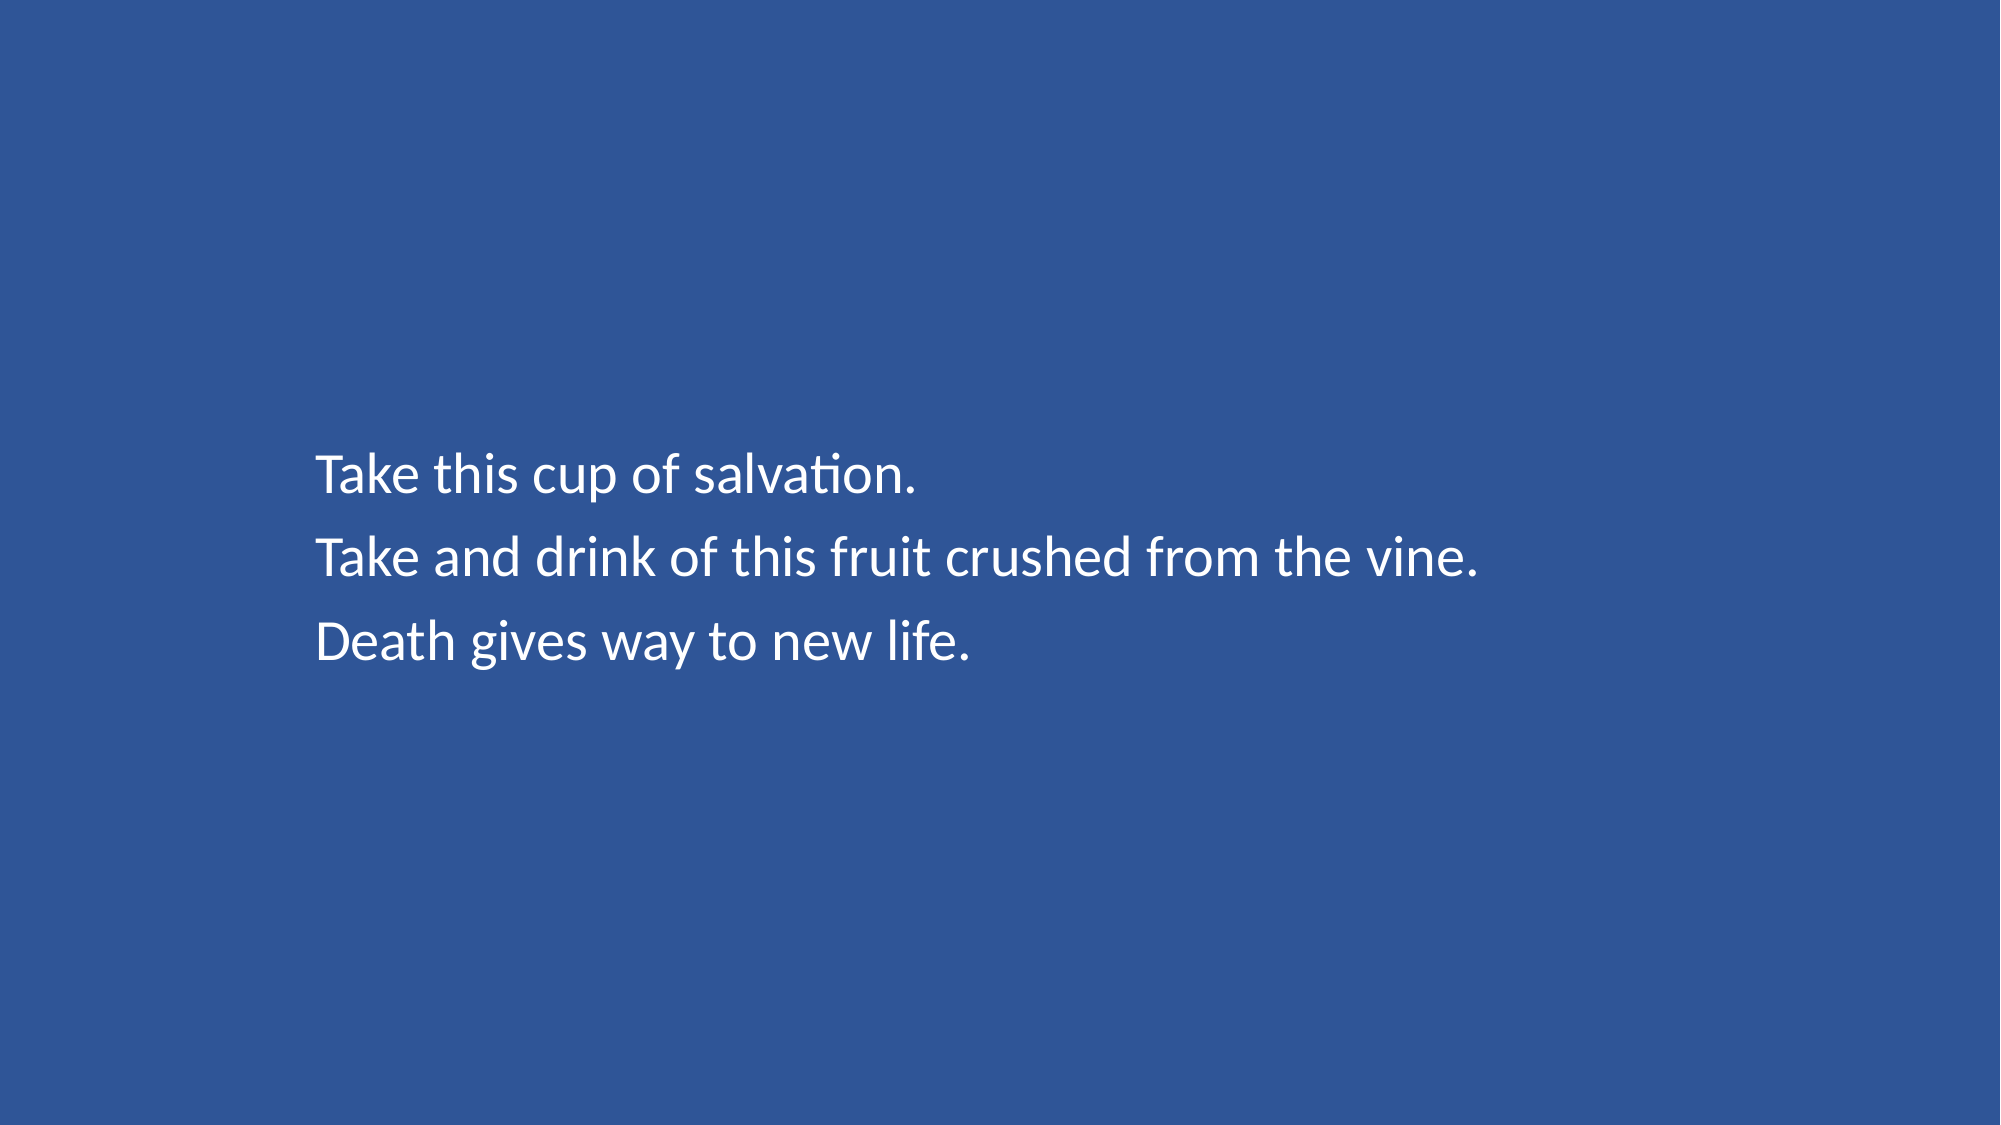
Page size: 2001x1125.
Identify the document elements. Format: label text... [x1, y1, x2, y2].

list Take this cup of salvation. Take and drink of this fruit crushed from the vine. Death gives way to new life. [300, 435, 1700, 690]
